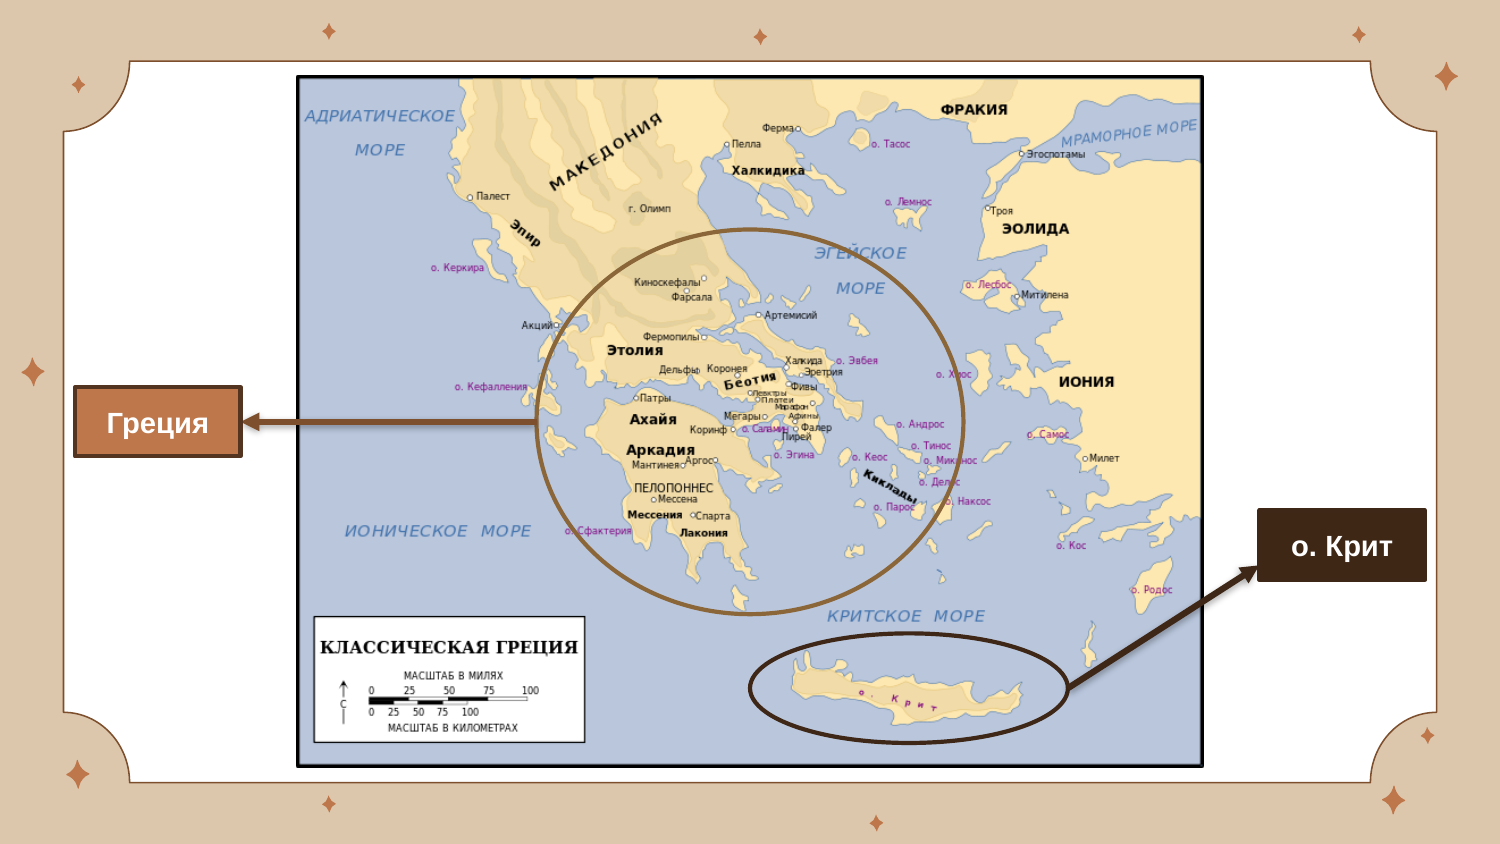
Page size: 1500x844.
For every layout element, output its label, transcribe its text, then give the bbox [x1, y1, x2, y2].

picture [296, 75, 1204, 769]
text_box Греция [73, 385, 243, 458]
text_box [1067, 565, 1260, 689]
text_box о. Крит [1257, 508, 1427, 582]
